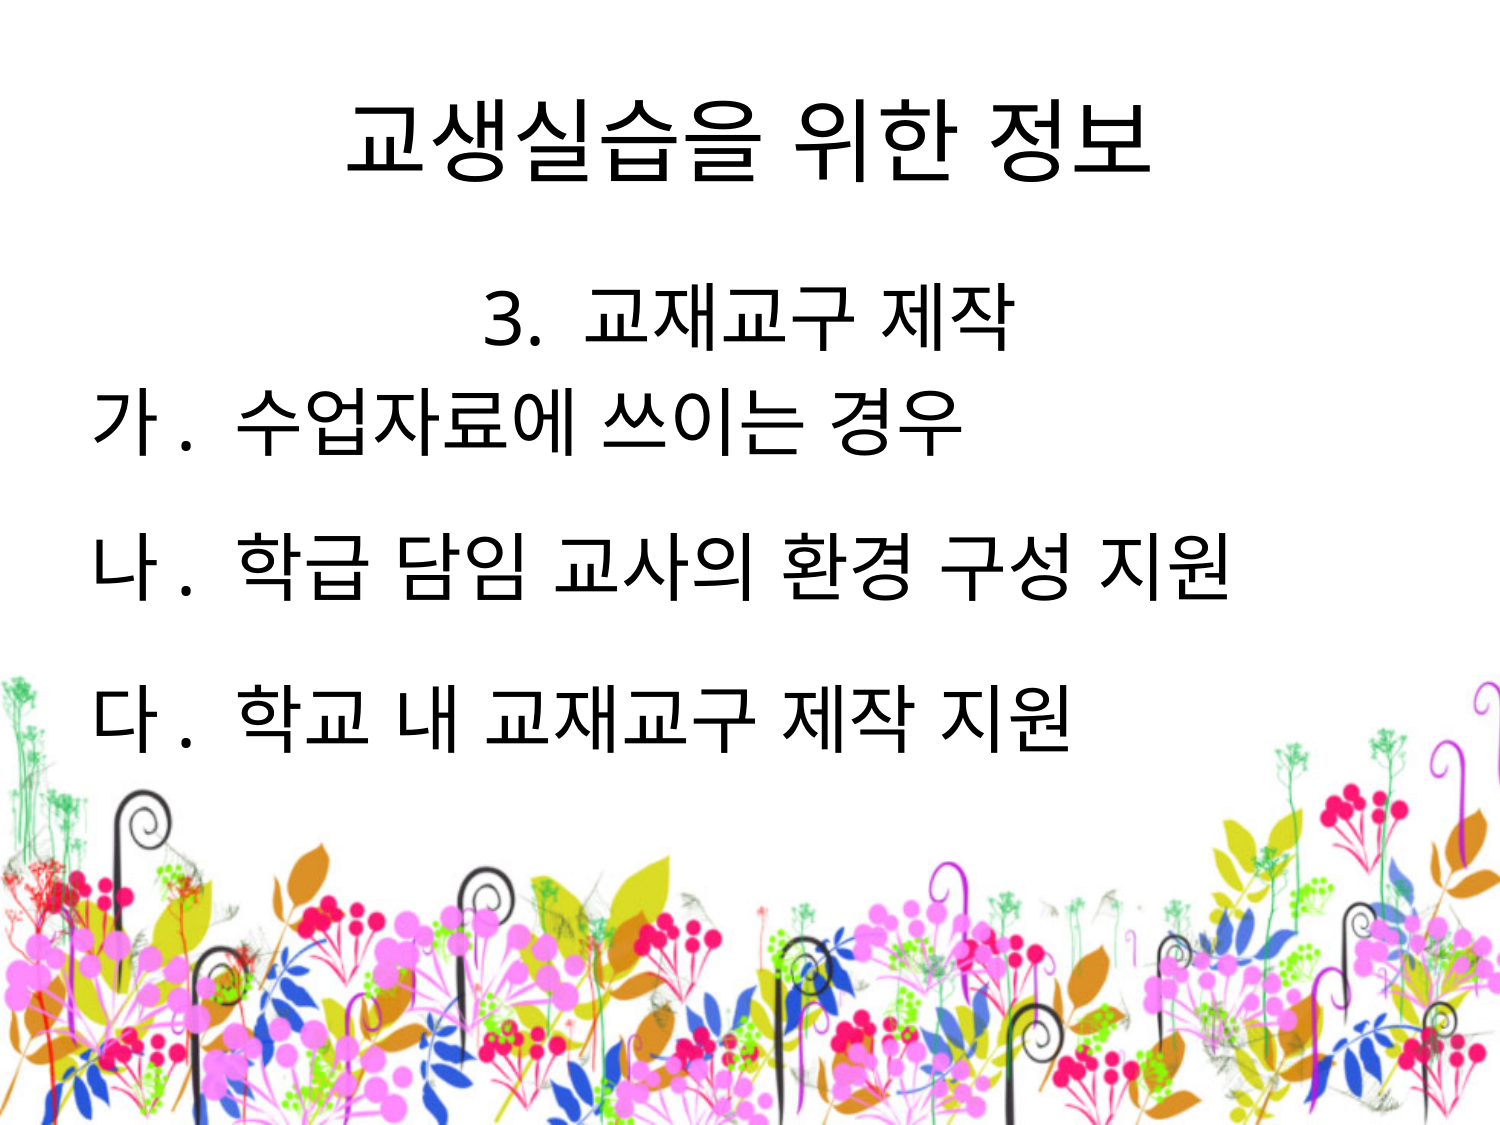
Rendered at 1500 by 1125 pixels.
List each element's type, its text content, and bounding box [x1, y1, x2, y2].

title 교생실습을 위한 정보 [75, 45, 1425, 233]
picture [0, 0, 1500, 1125]
list 3. 교재교구 제작 가. 수업자료에 쓰이는 경우 나. 학급 담임 교사의 환경 구성 지원 다. 학교 내 교재교구 제작 지원 [75, 262, 1425, 1005]
